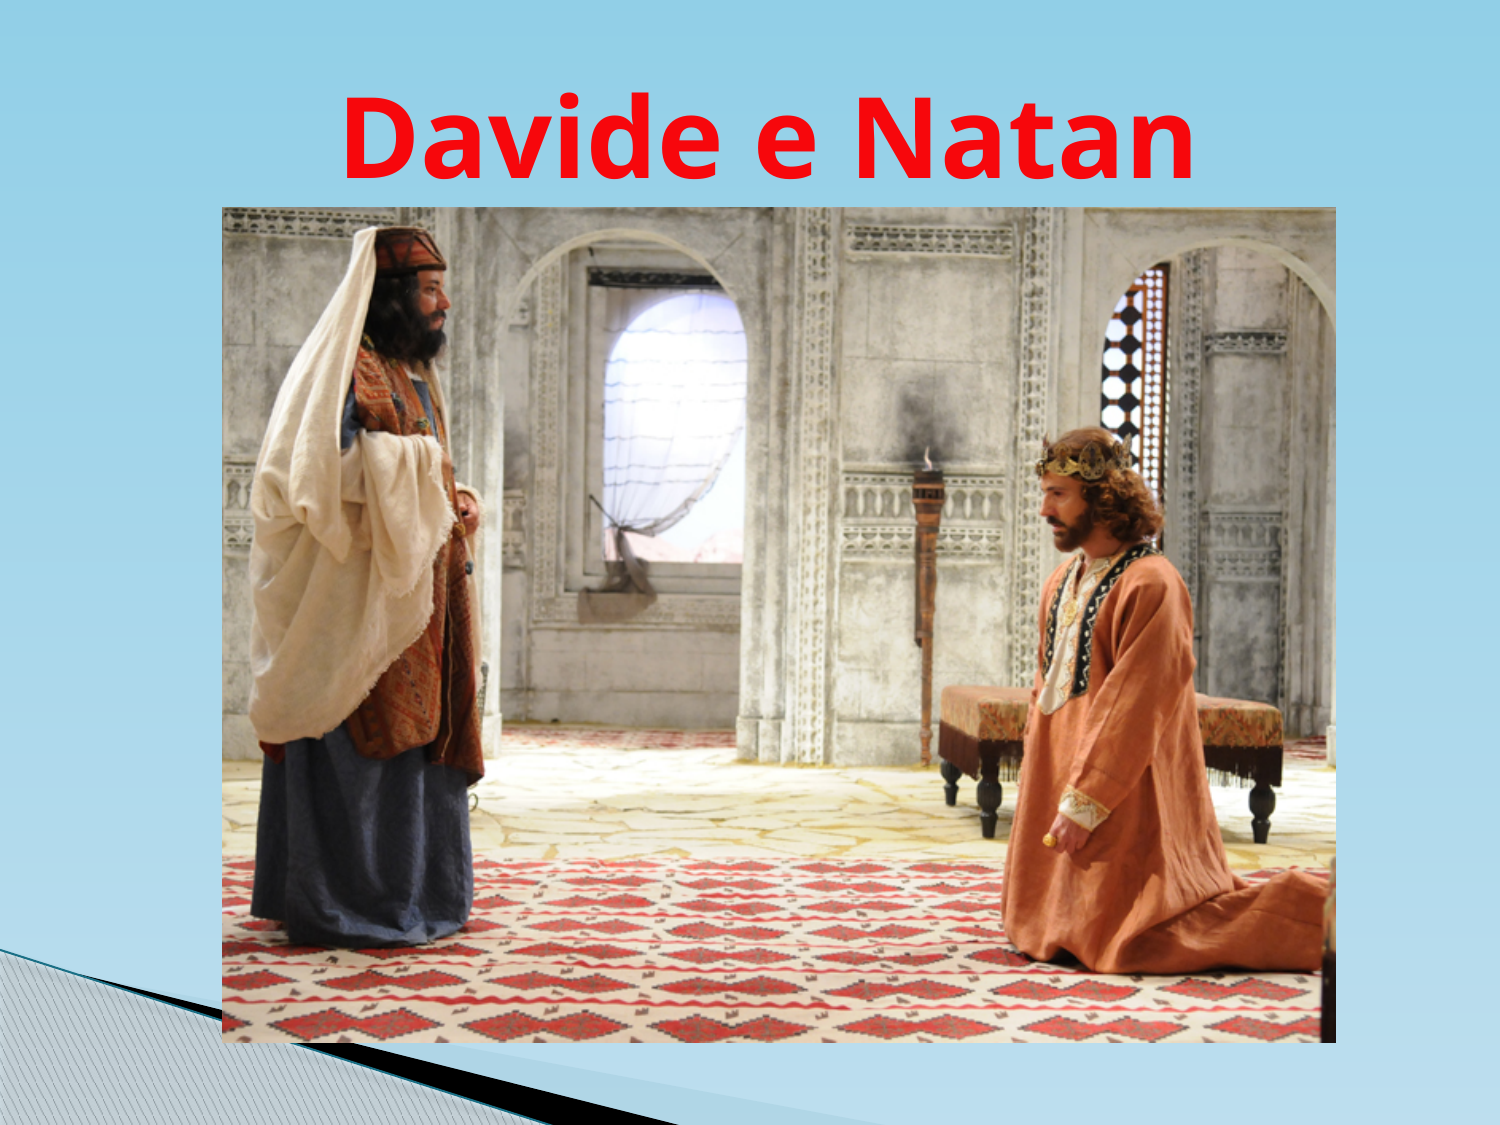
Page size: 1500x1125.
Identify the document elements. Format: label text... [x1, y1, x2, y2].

picture [222, 207, 1337, 1044]
text_box Davide e Natan [322, 58, 1215, 207]
